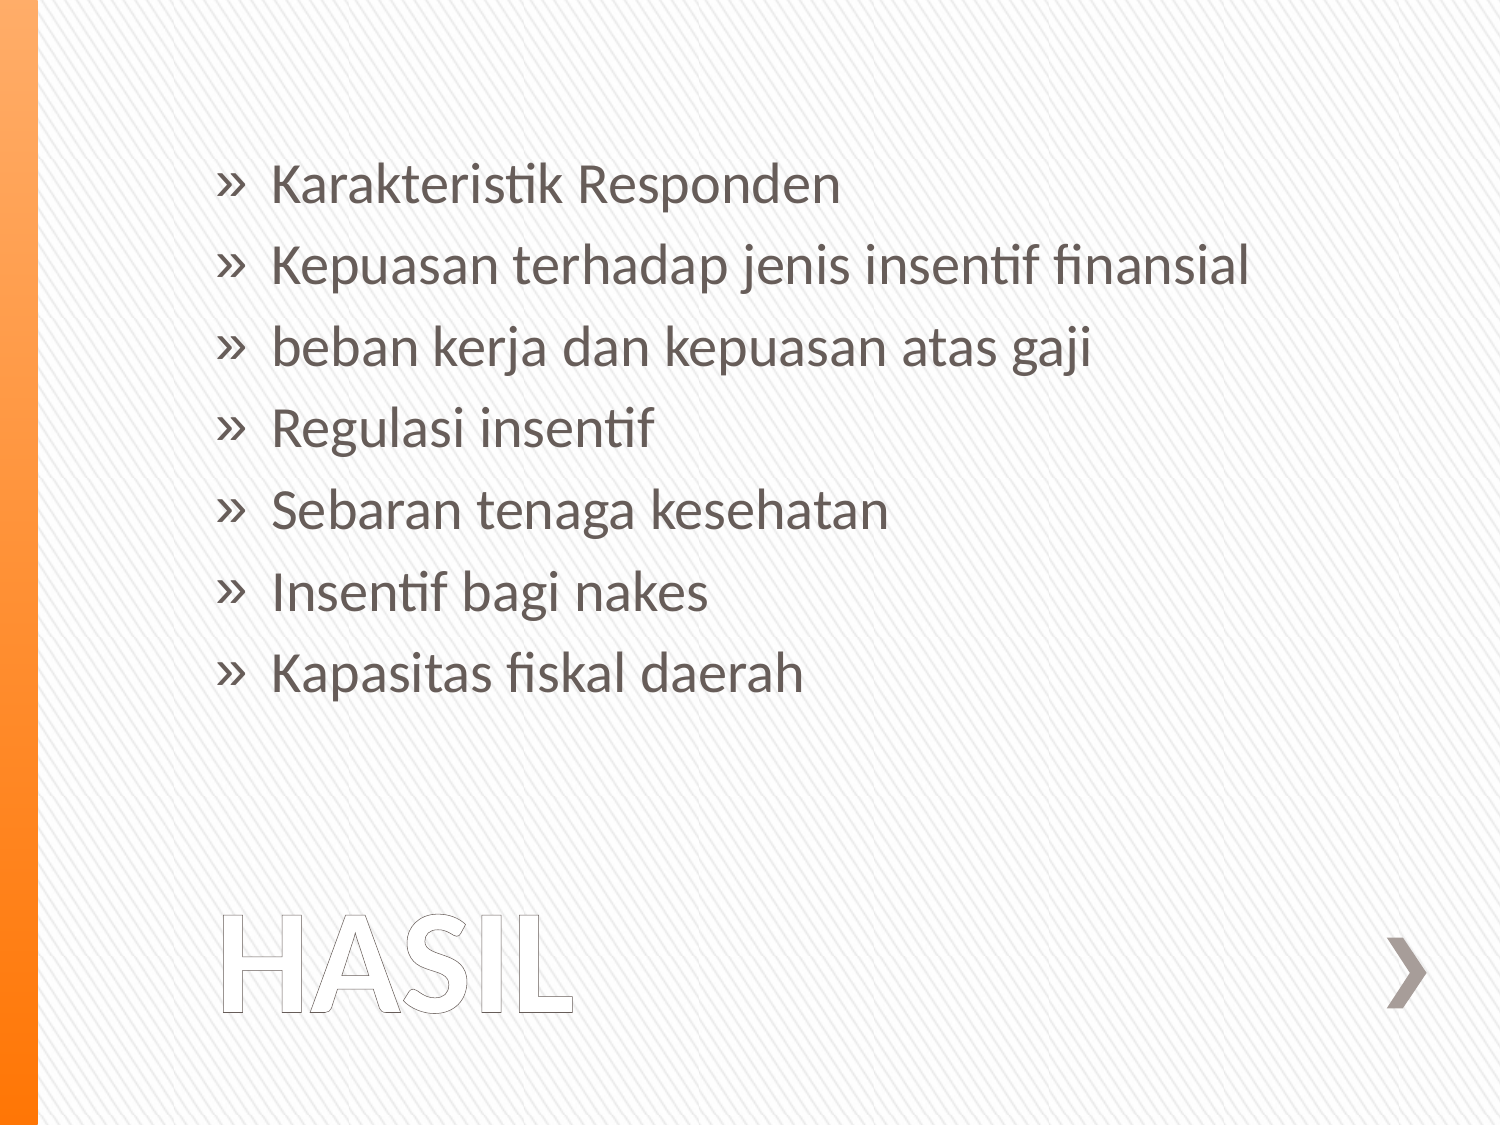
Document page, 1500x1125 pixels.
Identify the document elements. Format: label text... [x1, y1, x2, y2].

list Karakteristik Responden Kepuasan terhadap jenis insentif finansial beban kerja dan kepuasan atas gaji Regulasi insentif Sebaran tenaga kesehatan Insentif bagi nakes Kapasitas fiskal daerah [200, 137, 1425, 863]
table_cell 1 [0, 281, 37, 285]
title HASIL [200, 863, 1388, 1050]
